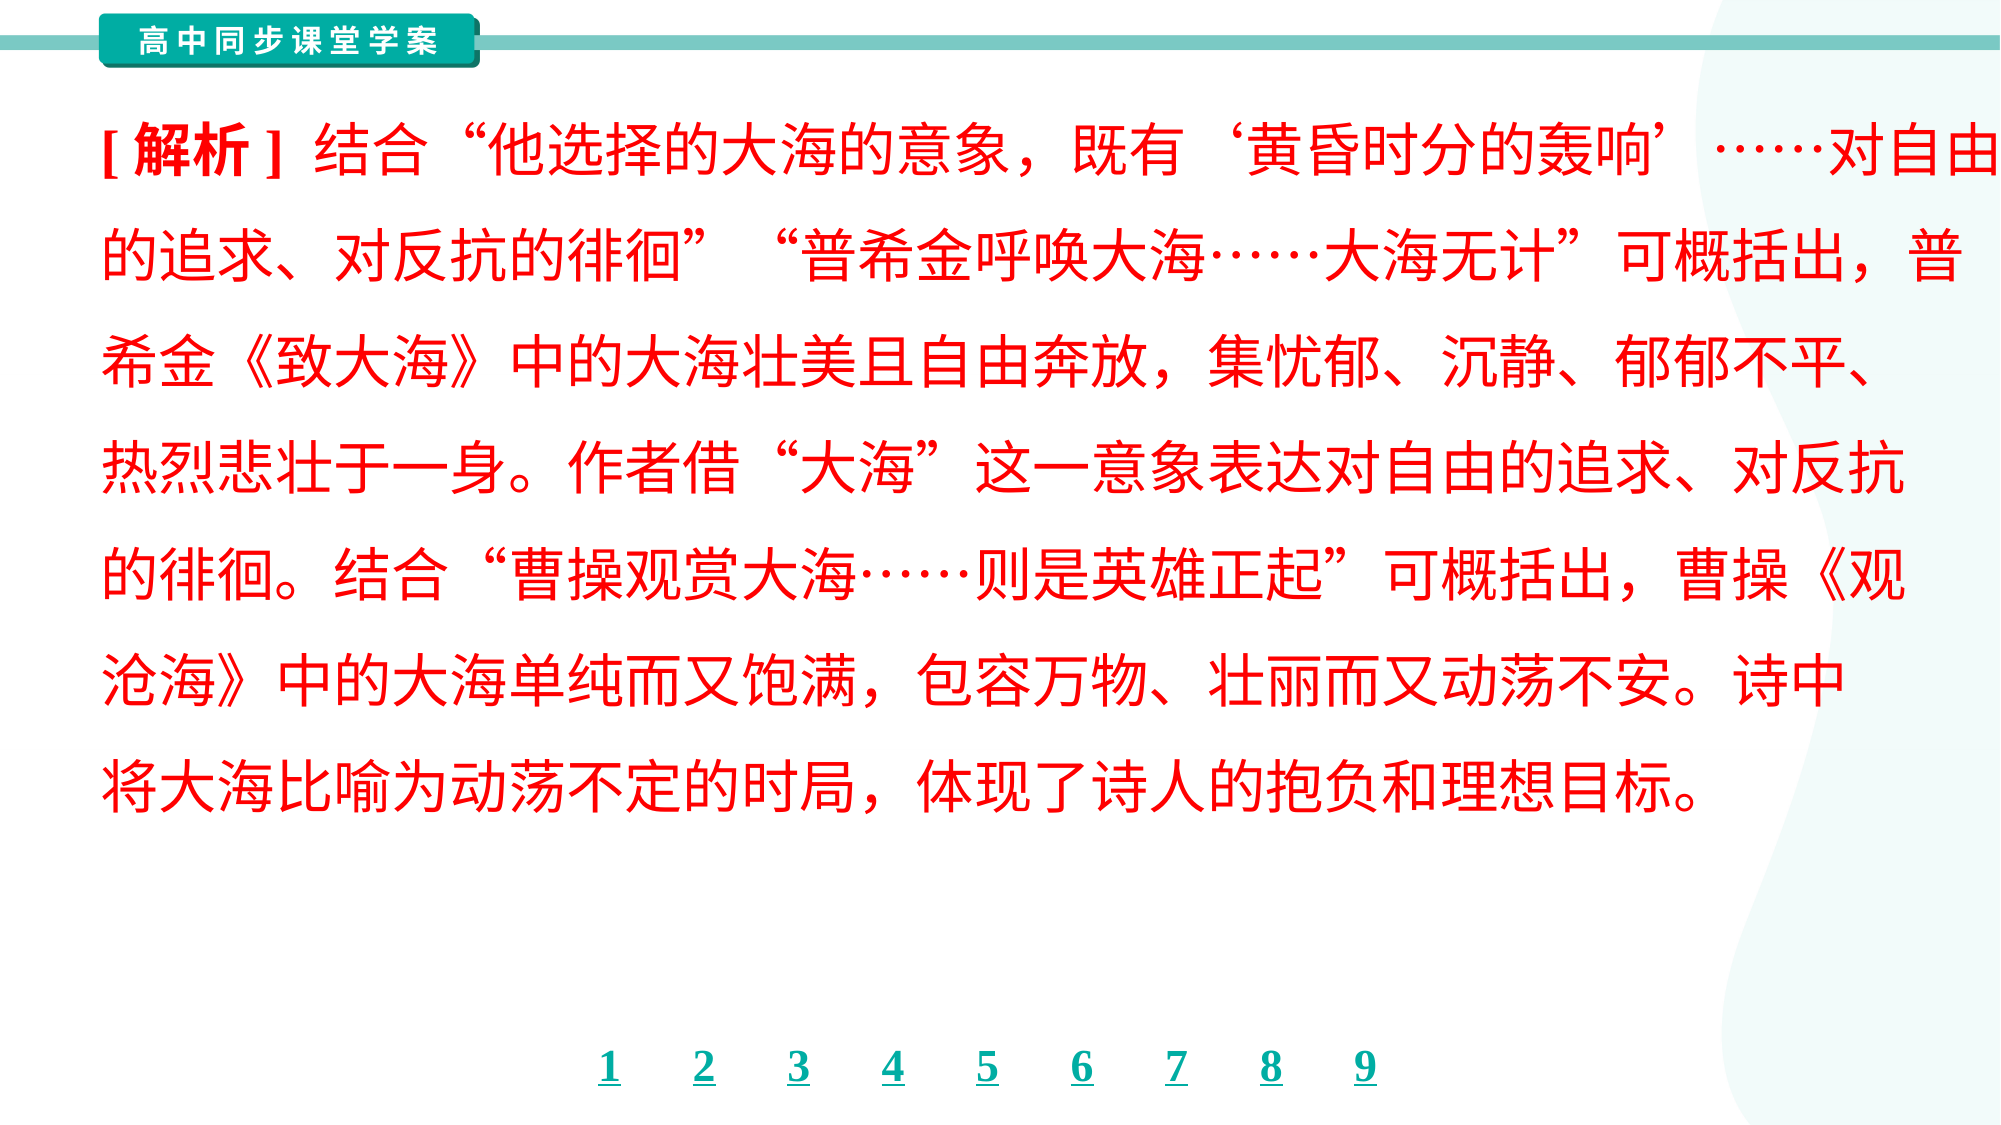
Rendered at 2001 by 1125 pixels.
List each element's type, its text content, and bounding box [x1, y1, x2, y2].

text_box [解析] 结合“他选择的大海的意象，既有‘黄昏时分的轰响’……对自由 的追求、对反抗的徘徊”“普希金呼唤大海……大海无计”可概括出，普 希金《致大海》中的大海壮美且自由奔放，集忧郁、沉静、郁郁不平、 热烈悲壮于一身。作者借“大海”这一意象表达对自由的追求、对反抗 的徘徊。结合“曹操观赏大海……则是英雄正起”可概括出，曹操《观 沧海》中的大海单纯而又饱满，包容万物、壮丽而又动荡不安。诗中 将大海比喻为动荡不定的时局，体现了诗人的抱负和理想目标。 [100, 76, 1899, 821]
picture [0, 0, 2000, 1125]
